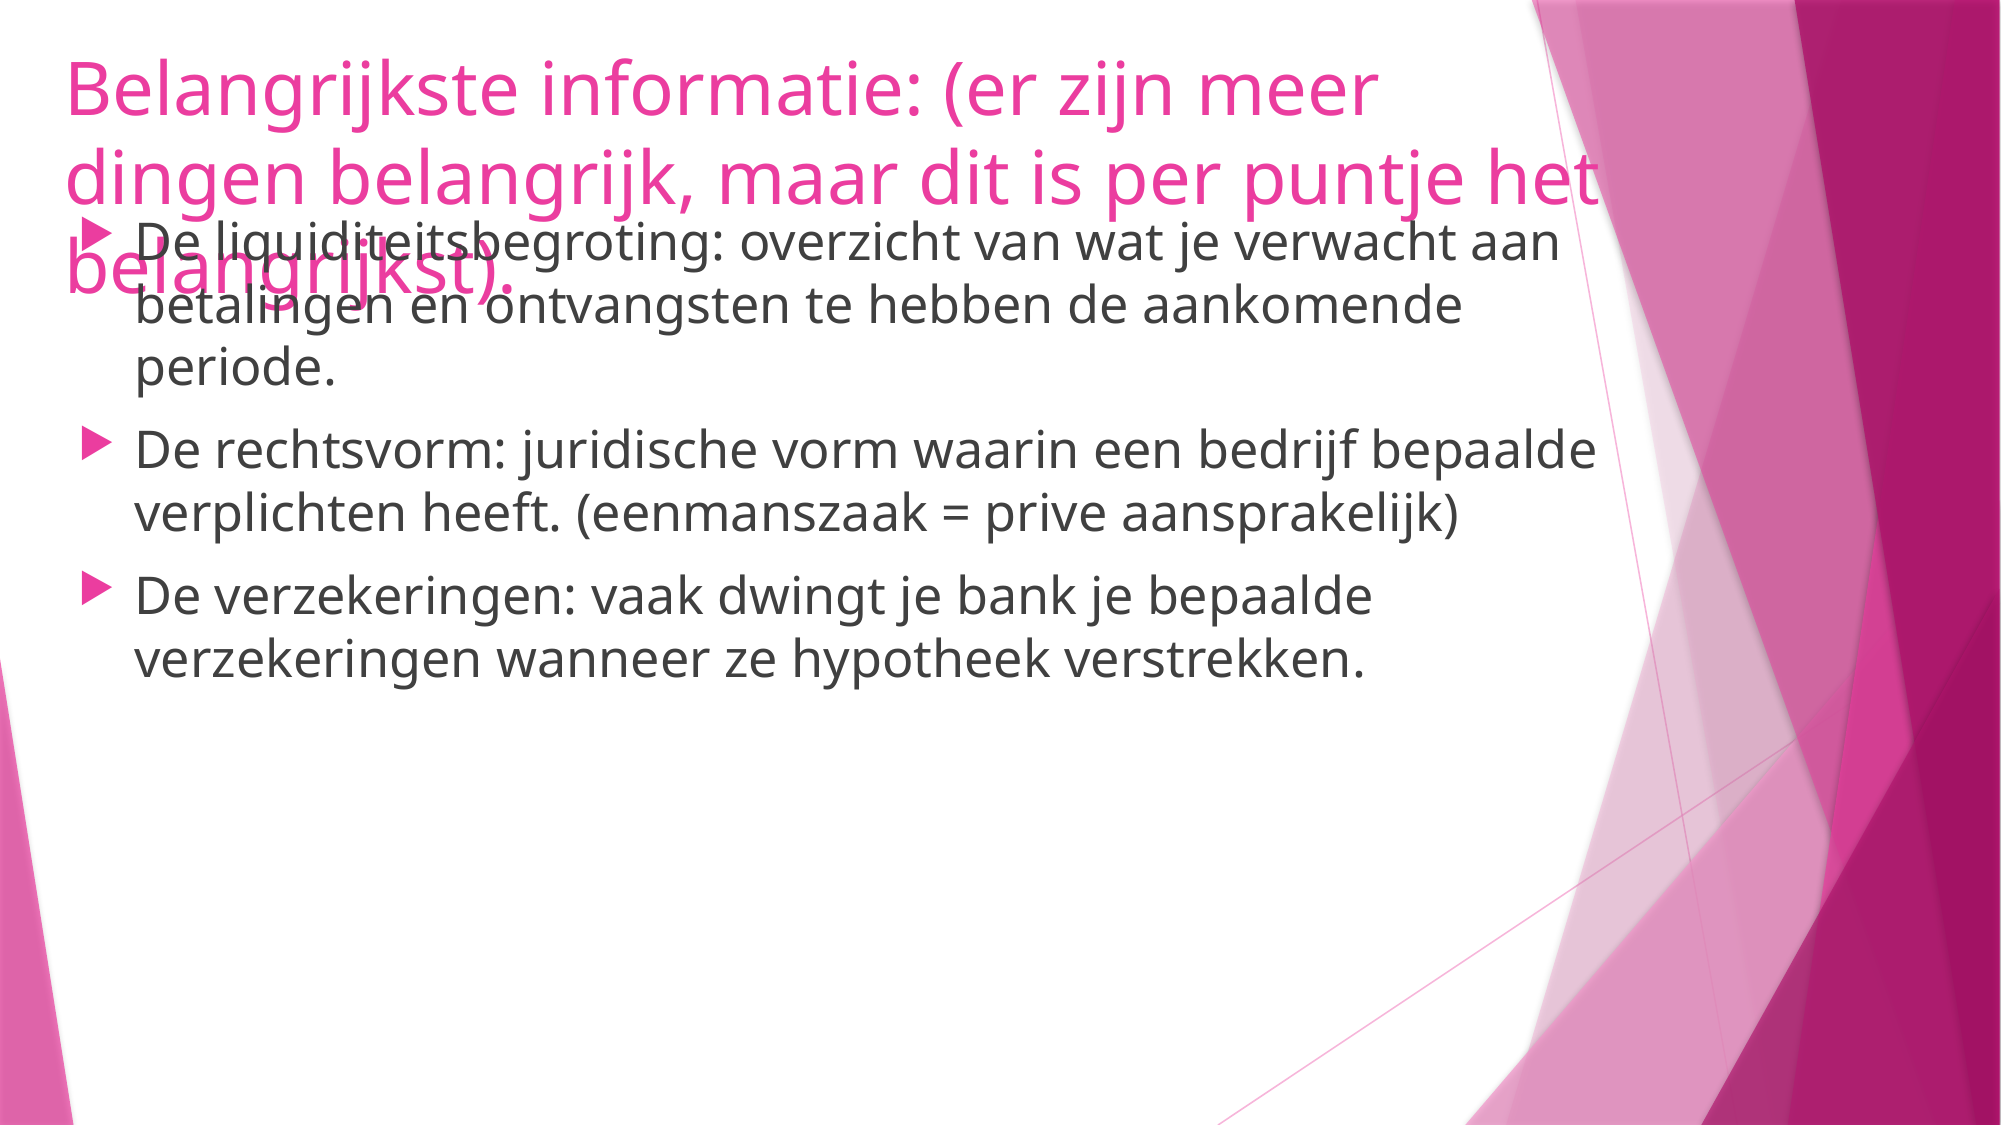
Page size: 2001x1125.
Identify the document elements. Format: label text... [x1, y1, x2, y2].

list De liquiditeitsbegroting: overzicht van wat je verwacht aan betalingen en ontvangsten te hebben de aankomende periode. De rechtsvorm: juridische vorm waarin een bedrijf bepaalde verplichten heeft. (eenmanszaak = prive aansprakelijk) De verzekeringen: vaak dwingt je bank je bepaalde verzekeringen wanneer ze hypotheek verstrekken. [63, 201, 1617, 1086]
title Belangrijkste informatie: (er zijn meer dingen belangrijk, maar dit is per puntje het belangrijkst). [49, 33, 1650, 317]
